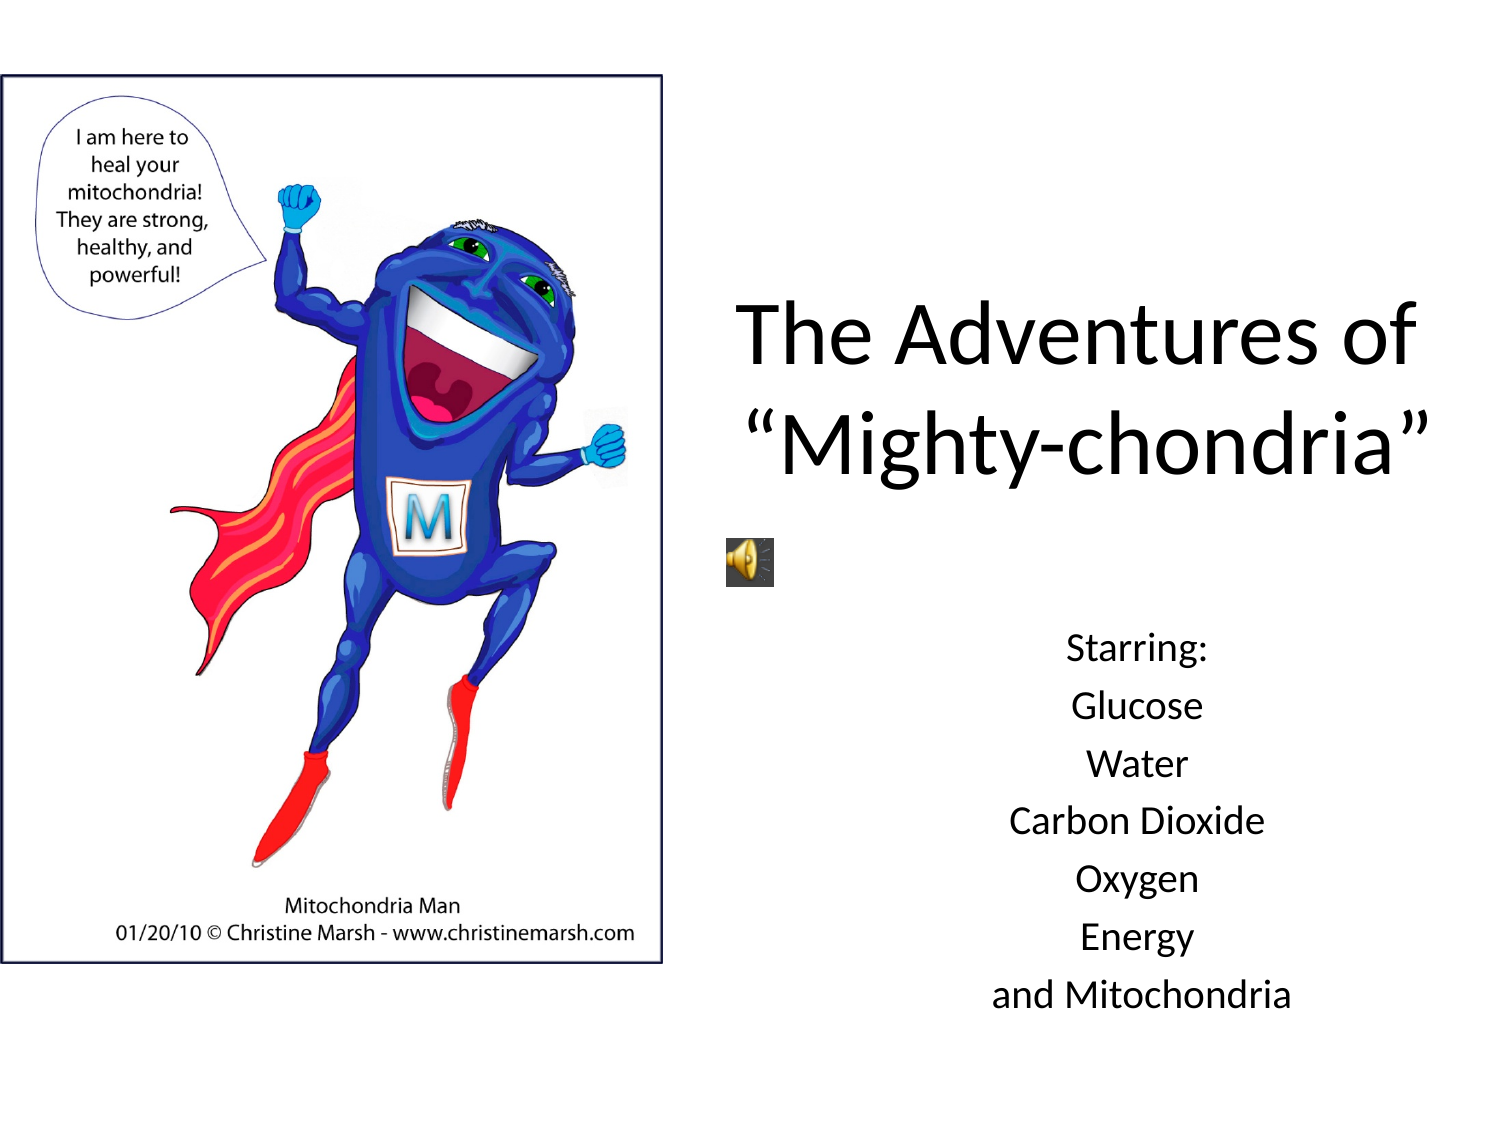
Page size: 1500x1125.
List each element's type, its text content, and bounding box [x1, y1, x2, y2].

title The Adventures of “Mighty-chondria” [666, 262, 1500, 504]
picture [724, 537, 776, 588]
subtitle Starring: Glucose Water Carbon Dioxide Oxygen Energy and Mitochondria [562, 612, 1500, 1025]
picture [0, 74, 663, 965]
